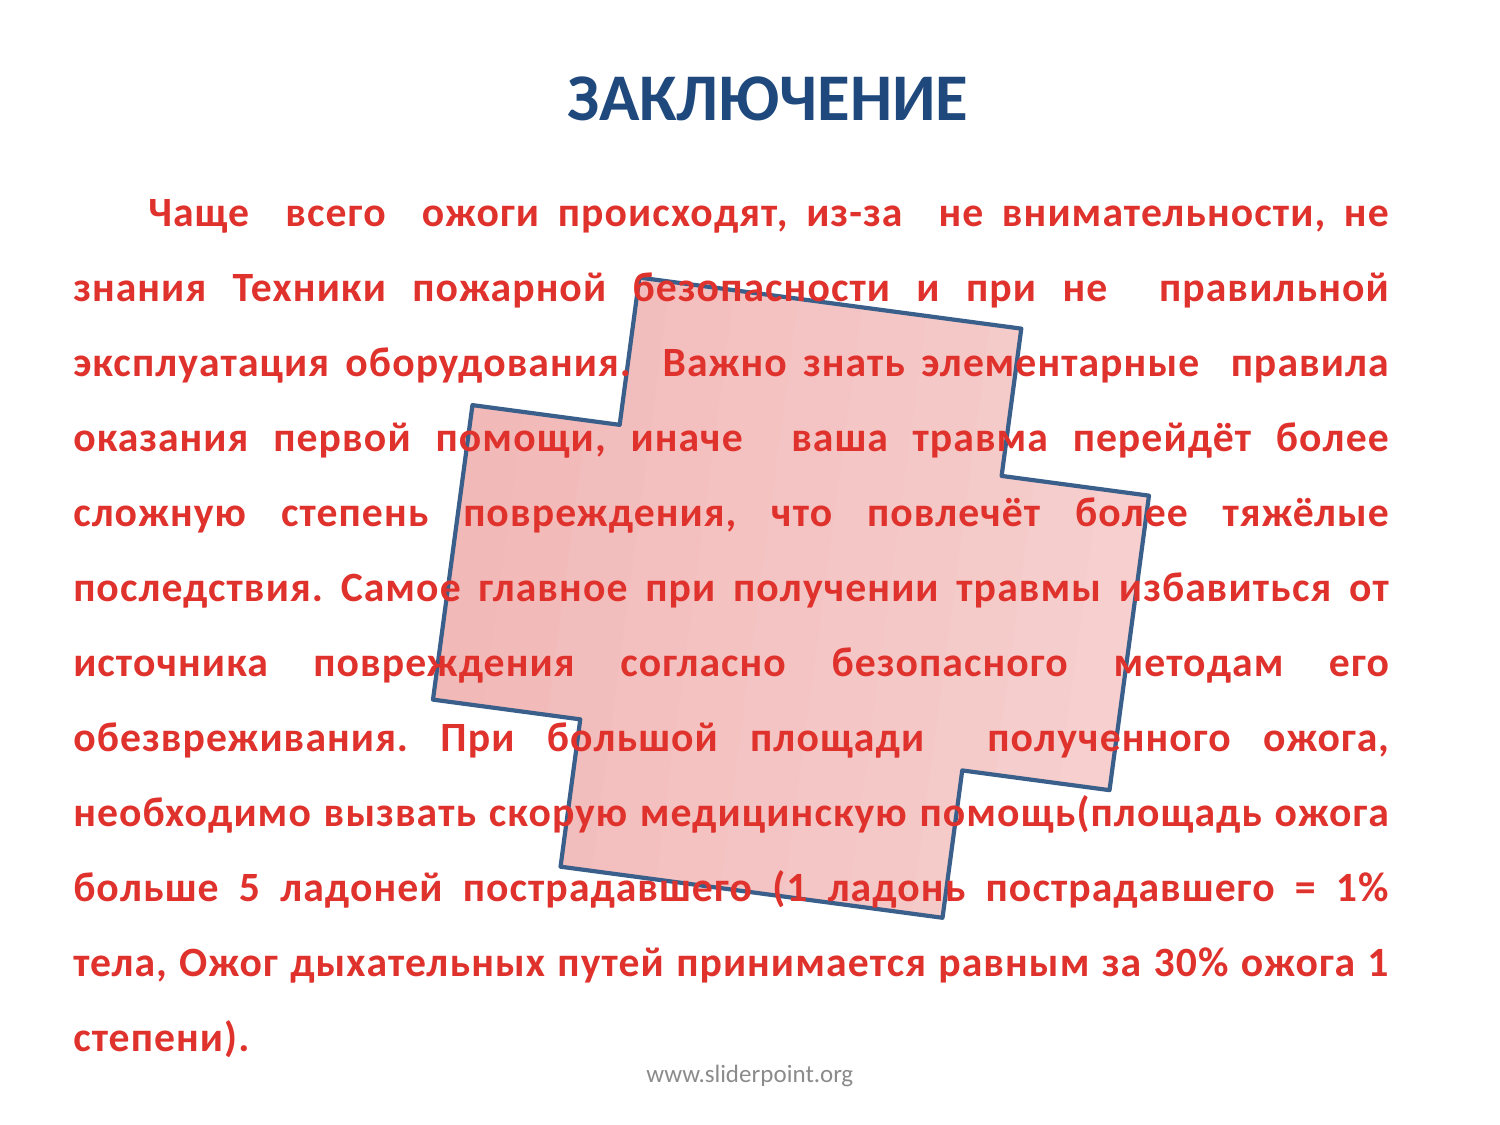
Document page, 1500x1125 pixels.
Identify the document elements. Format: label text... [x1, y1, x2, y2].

text_box Чаще всего ожоги происходят, из-за не внимательности, не знания Техники пожарной безопасности и при не правильной эксплуатация оборудования. Важно знать элементарные правила оказания первой помощи, иначе ваша травма перейдёт более сложную степень повреждения, что повлечёт более тяжёлые последствия. Самое главное при получении травмы избавиться от источника повреждения согласно безопасного методам его обезвреживания. При большой площади полученного ожога, необходимо вызвать скорую медицинскую помощь(площадь ожога больше 5 ладоней пострадавшего (1 ладонь пострадавшего = 1% тела, Ожог дыхательных путей принимается равным за 30% ожога 1 степени). [58, 152, 1407, 1068]
text_box ЗАКЛЮЧЕНИЕ [552, 46, 984, 142]
footer www.sliderpoint.org [512, 1042, 988, 1103]
